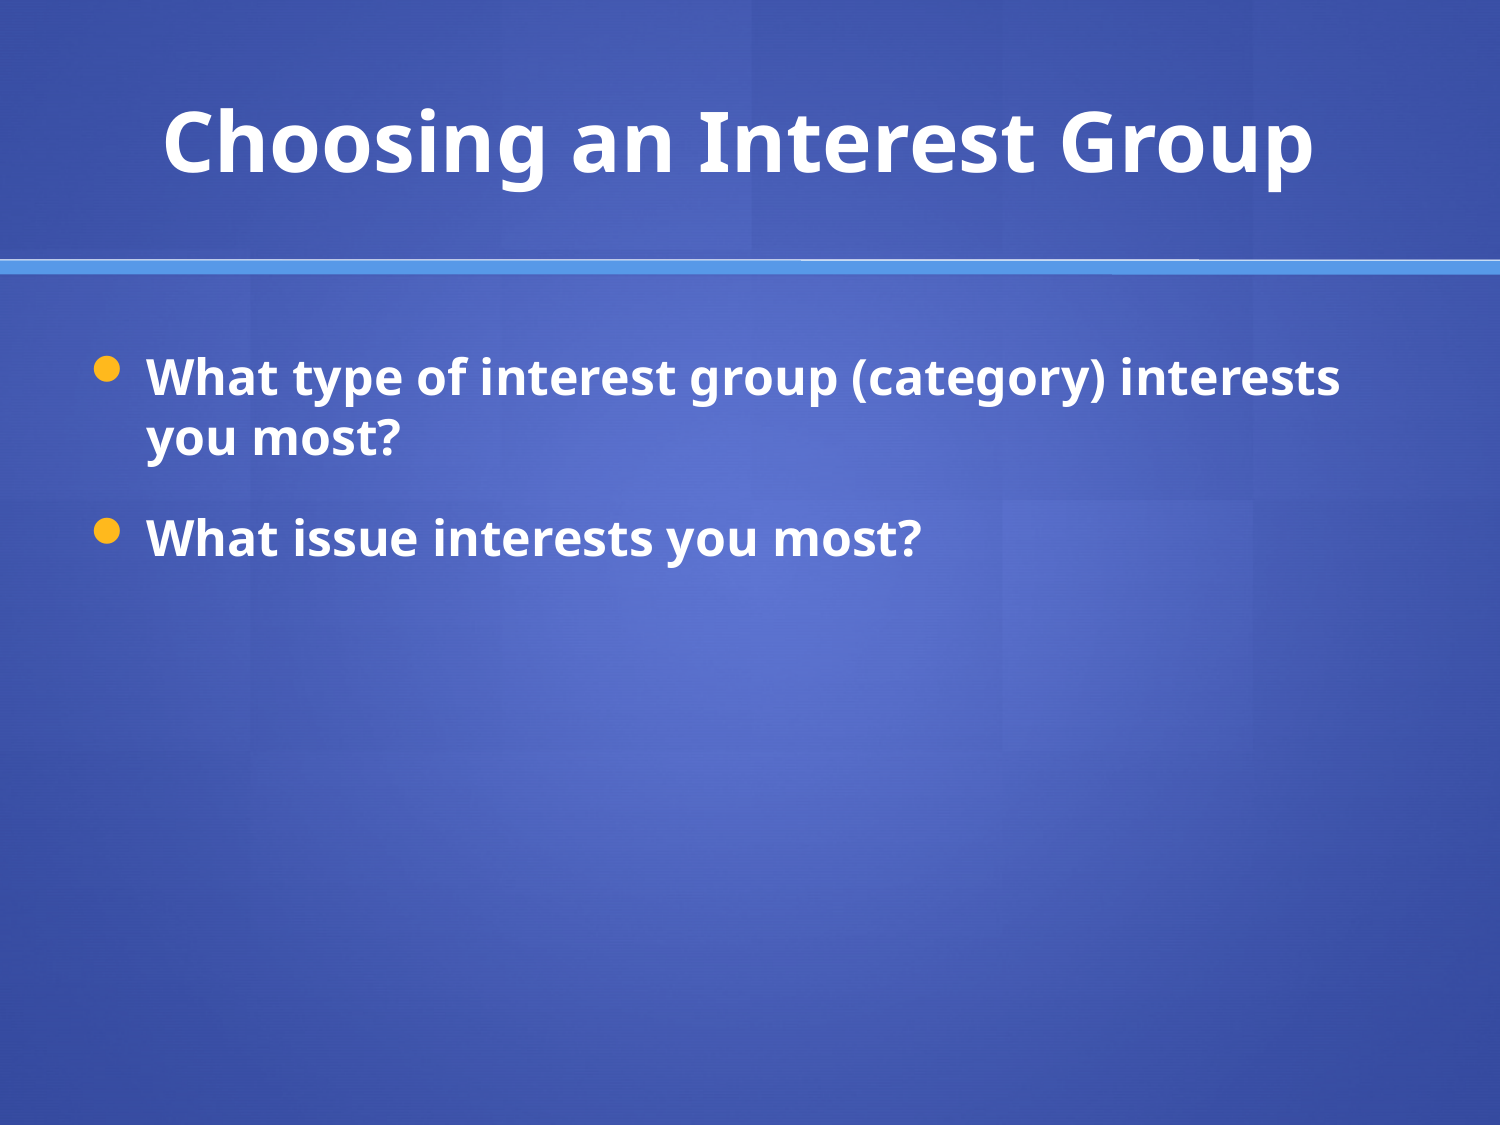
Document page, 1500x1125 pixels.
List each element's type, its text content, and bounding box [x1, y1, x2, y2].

title Choosing an Interest Group [75, 45, 1425, 233]
list What type of interest group (category) interests you most? What issue interests you most? [75, 337, 1425, 988]
